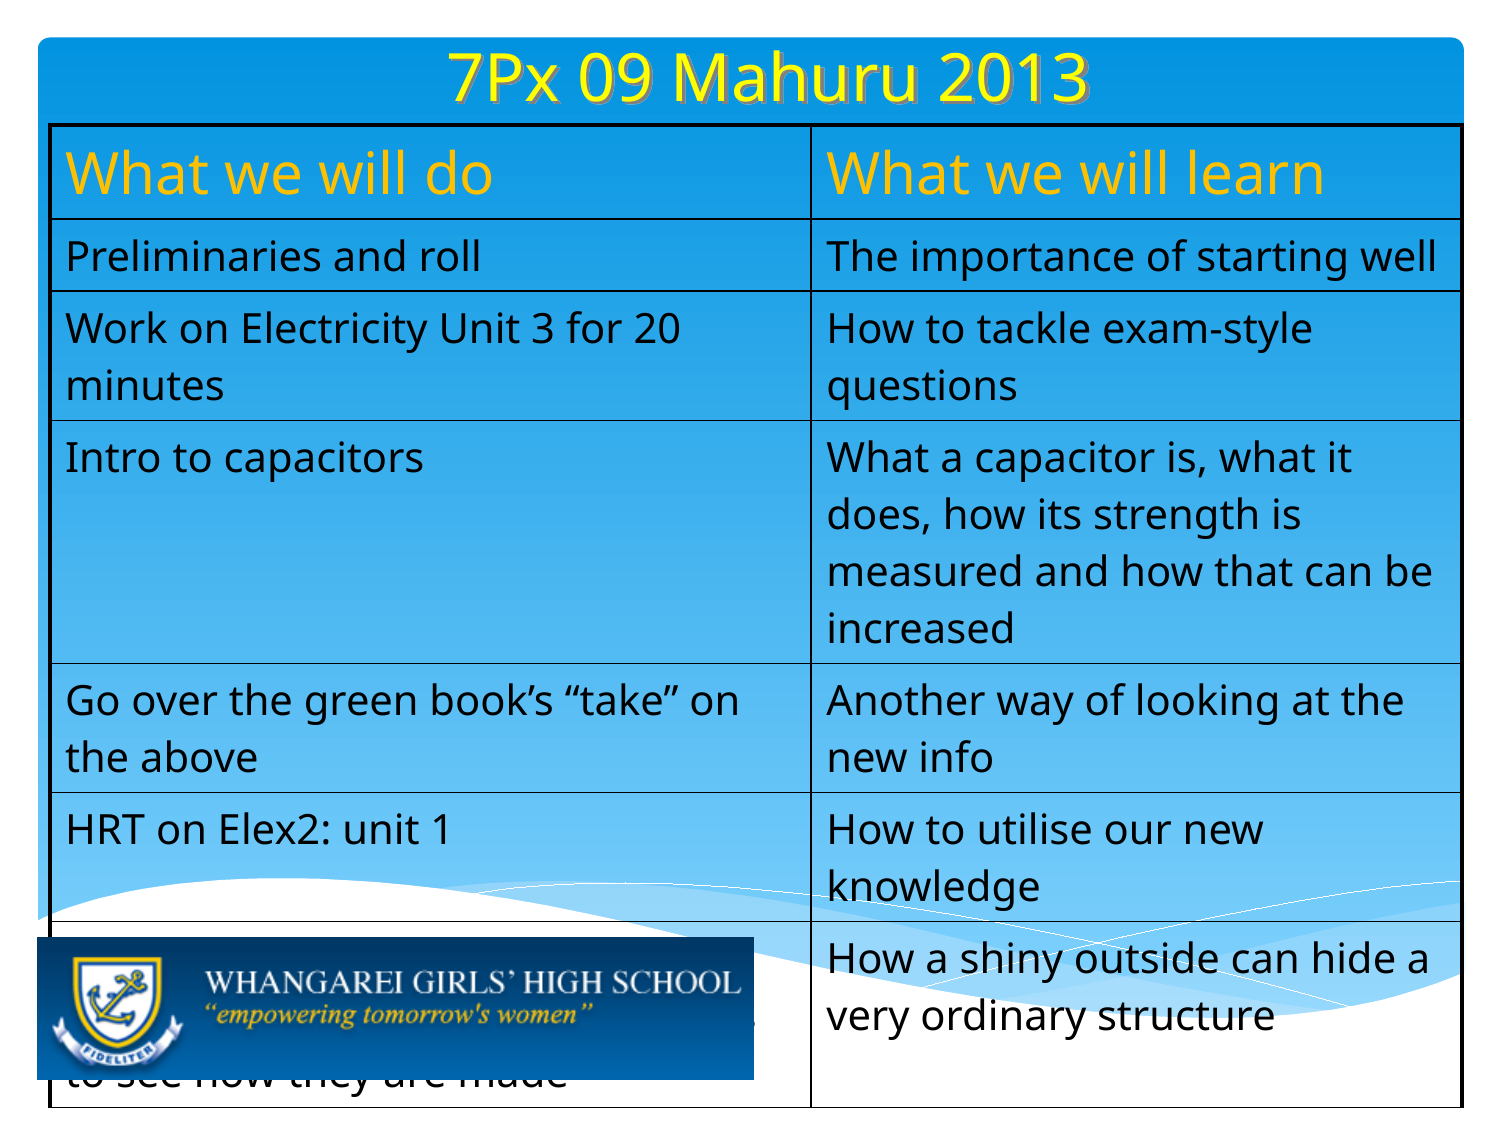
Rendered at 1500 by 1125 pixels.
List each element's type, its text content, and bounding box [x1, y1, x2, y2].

table_cell How to tackle exam-style questions [812, 292, 1460, 420]
table_cell Work on Electricity Unit 3 for 20 minutes [52, 292, 810, 420]
table_cell Intro to capacitors [52, 421, 810, 663]
table_cell How to utilise our new knowledge [812, 793, 1460, 921]
table_cell HRT on Elex2: unit 1 [52, 793, 810, 921]
table_cell Preliminaries and roll [52, 220, 810, 290]
table_cell If time and if tools are available, rip some commercial capacitors to bits to see how they are made [52, 922, 810, 1107]
table_cell Another way of looking at the new info [812, 664, 1460, 792]
table_cell What a capacitor is, what it does, how its strength is measured and how that can be increased [812, 421, 1460, 663]
table_cell How a shiny outside can hide a very ordinary structure [812, 922, 1460, 1107]
table_cell The importance of starting well [812, 220, 1460, 290]
table_header What we will do [52, 127, 810, 218]
picture [37, 937, 754, 1080]
table_cell Go over the green book’s “take” on the above [52, 664, 810, 792]
table_header What we will learn [812, 127, 1460, 218]
text_box 7Px 09 Mahuru 2013 [162, 24, 1375, 123]
